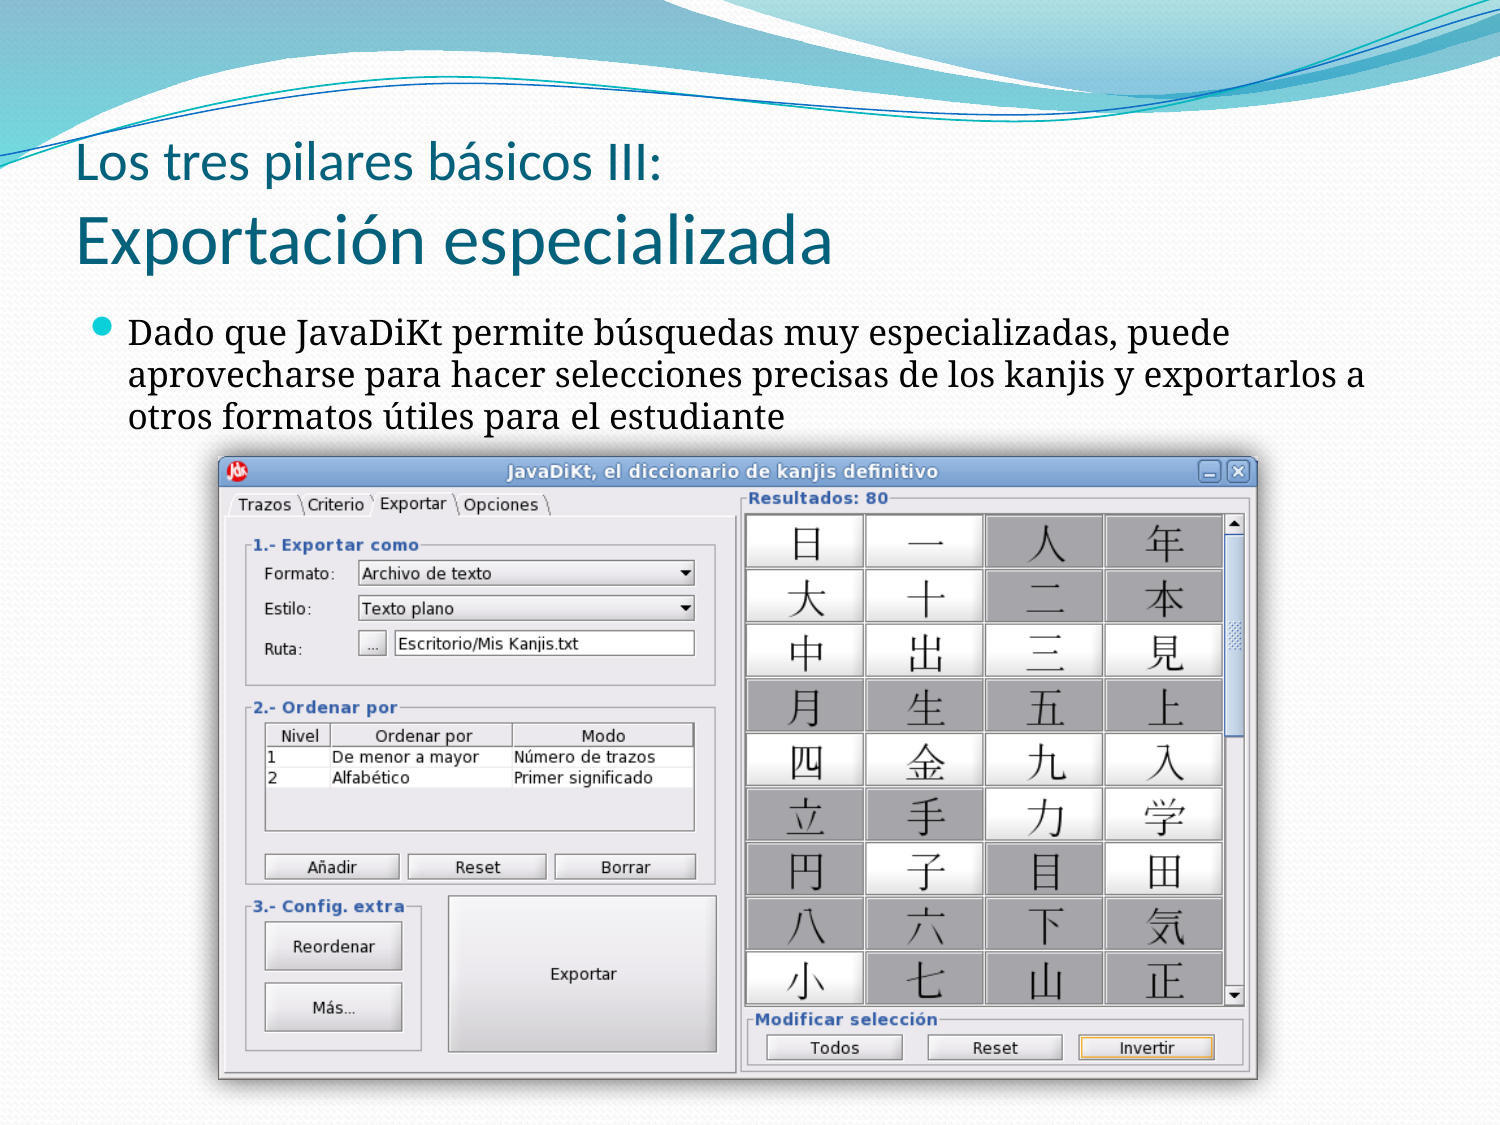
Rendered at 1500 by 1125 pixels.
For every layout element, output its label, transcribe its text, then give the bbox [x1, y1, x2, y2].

list Dado que JavaDiKt permite búsquedas muy especializadas, puede aprovecharse para hacer selecciones precisas de los kanjis y exportarlos a otros formatos útiles para el estudiante [75, 302, 1425, 445]
title Los tres pilares básicos III: Exportación especializada [75, 115, 1425, 279]
picture [218, 455, 1259, 1081]
